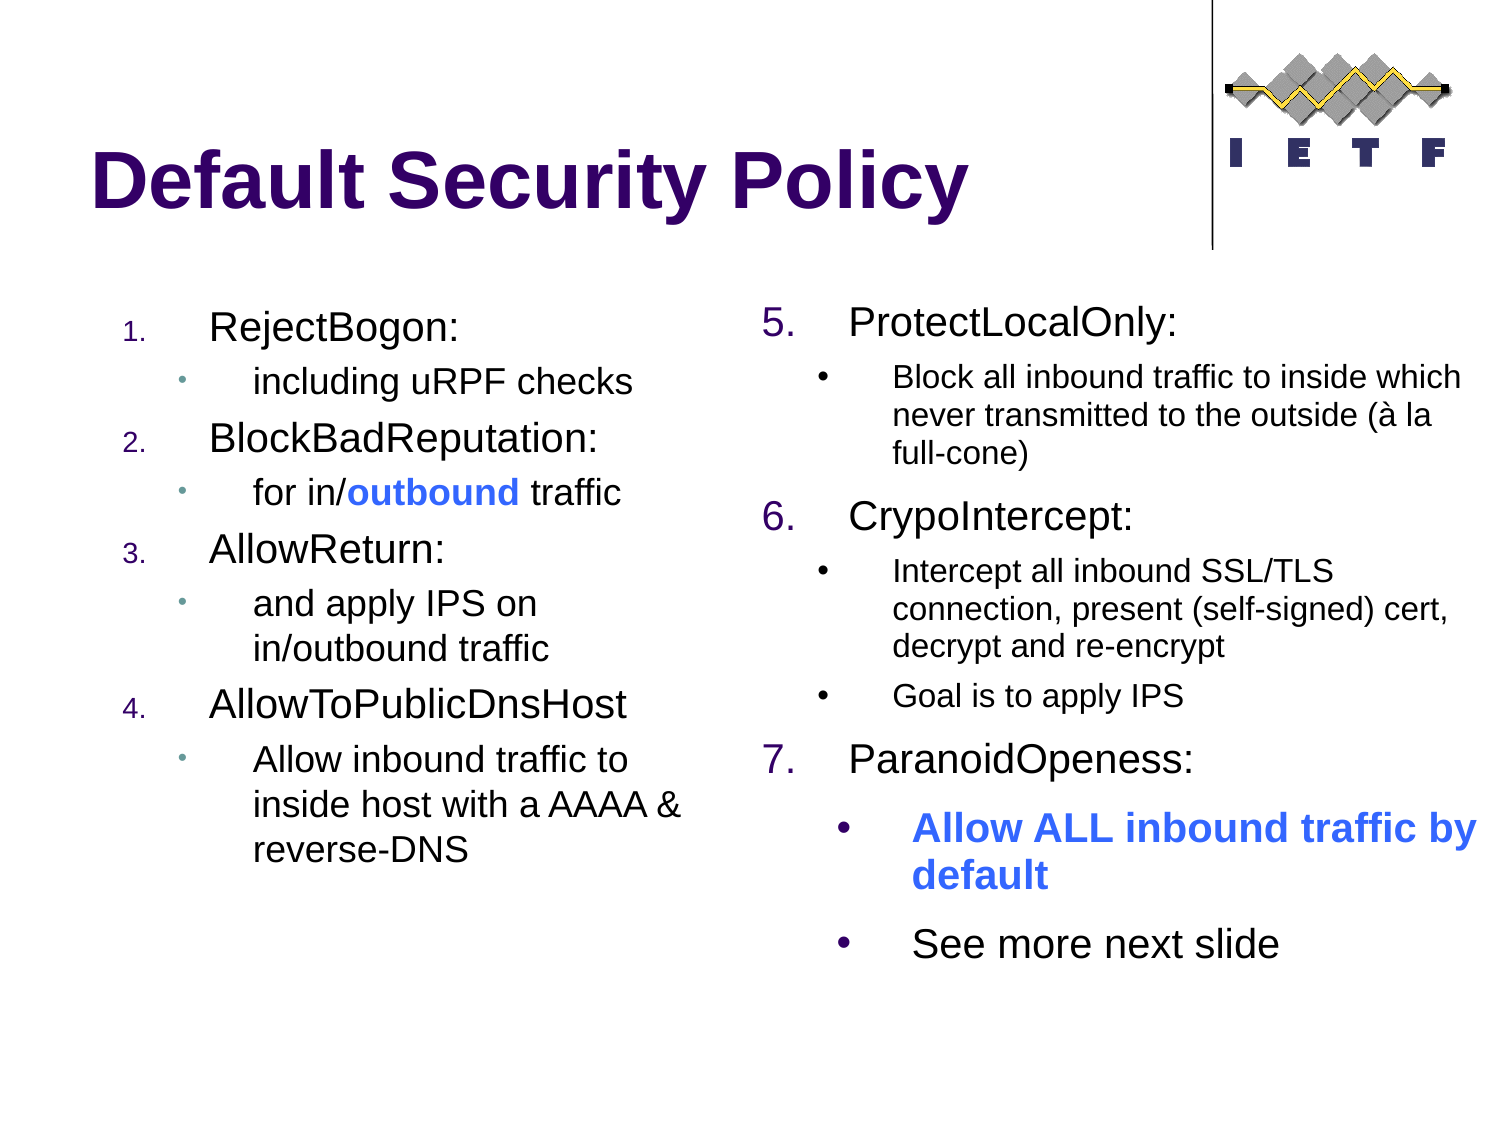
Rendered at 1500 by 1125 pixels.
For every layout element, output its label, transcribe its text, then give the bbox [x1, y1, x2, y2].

picture [1212, 37, 1463, 181]
title Default Security Policy [74, 19, 1201, 233]
text_box ProtectLocalOnly: Block all inbound traffic to inside which never transmitted to the outside (à la full-cone) CrypoIntercept: Intercept all inbound SSL/TLS connection, present (self-signed) cert, decrypt and re-encrypt Goal is to apply IPS ParanoidOpeness: Allow ALL inbound traffic by default See more next slide [748, 292, 1500, 1125]
list RejectBogon: including uRPF checks BlockBadReputation: for in/outbound traffic AllowReturn: and apply IPS on in/outbound traffic AllowToPublicDnsHost Allow inbound traffic to inside host with a AAAA & reverse-DNS [107, 291, 702, 1125]
